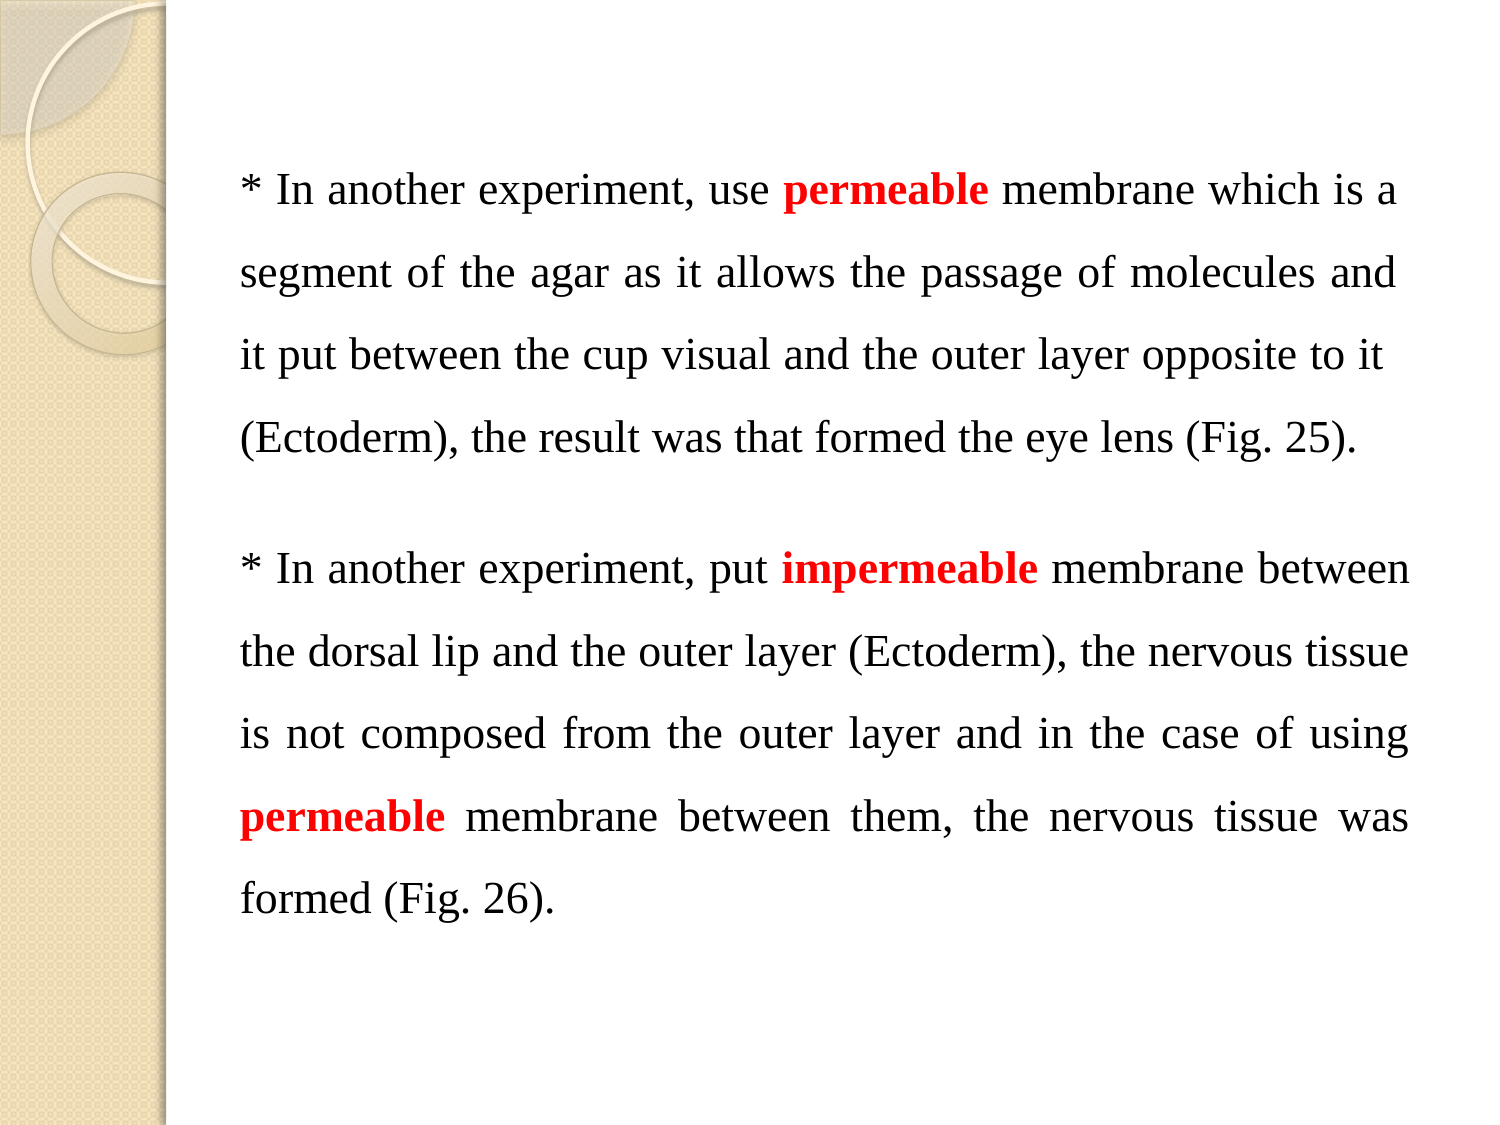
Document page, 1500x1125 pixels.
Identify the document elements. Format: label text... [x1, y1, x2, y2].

text_box * In another experiment, put impermeable membrane between the dorsal lip and the outer layer (Ectoderm), the nervous tissue is not composed from the outer layer and in the case of using permeable membrane between them, the nervous tissue was formed (Fig. 26). [224, 503, 1425, 931]
text_box * In another experiment, use permeable membrane which is a segment of the agar as it allows the passage of molecules and it put between the cup visual and the outer layer opposite to it ​​(Ectoderm), the result was that formed the eye lens (Fig. 25). [224, 124, 1413, 469]
